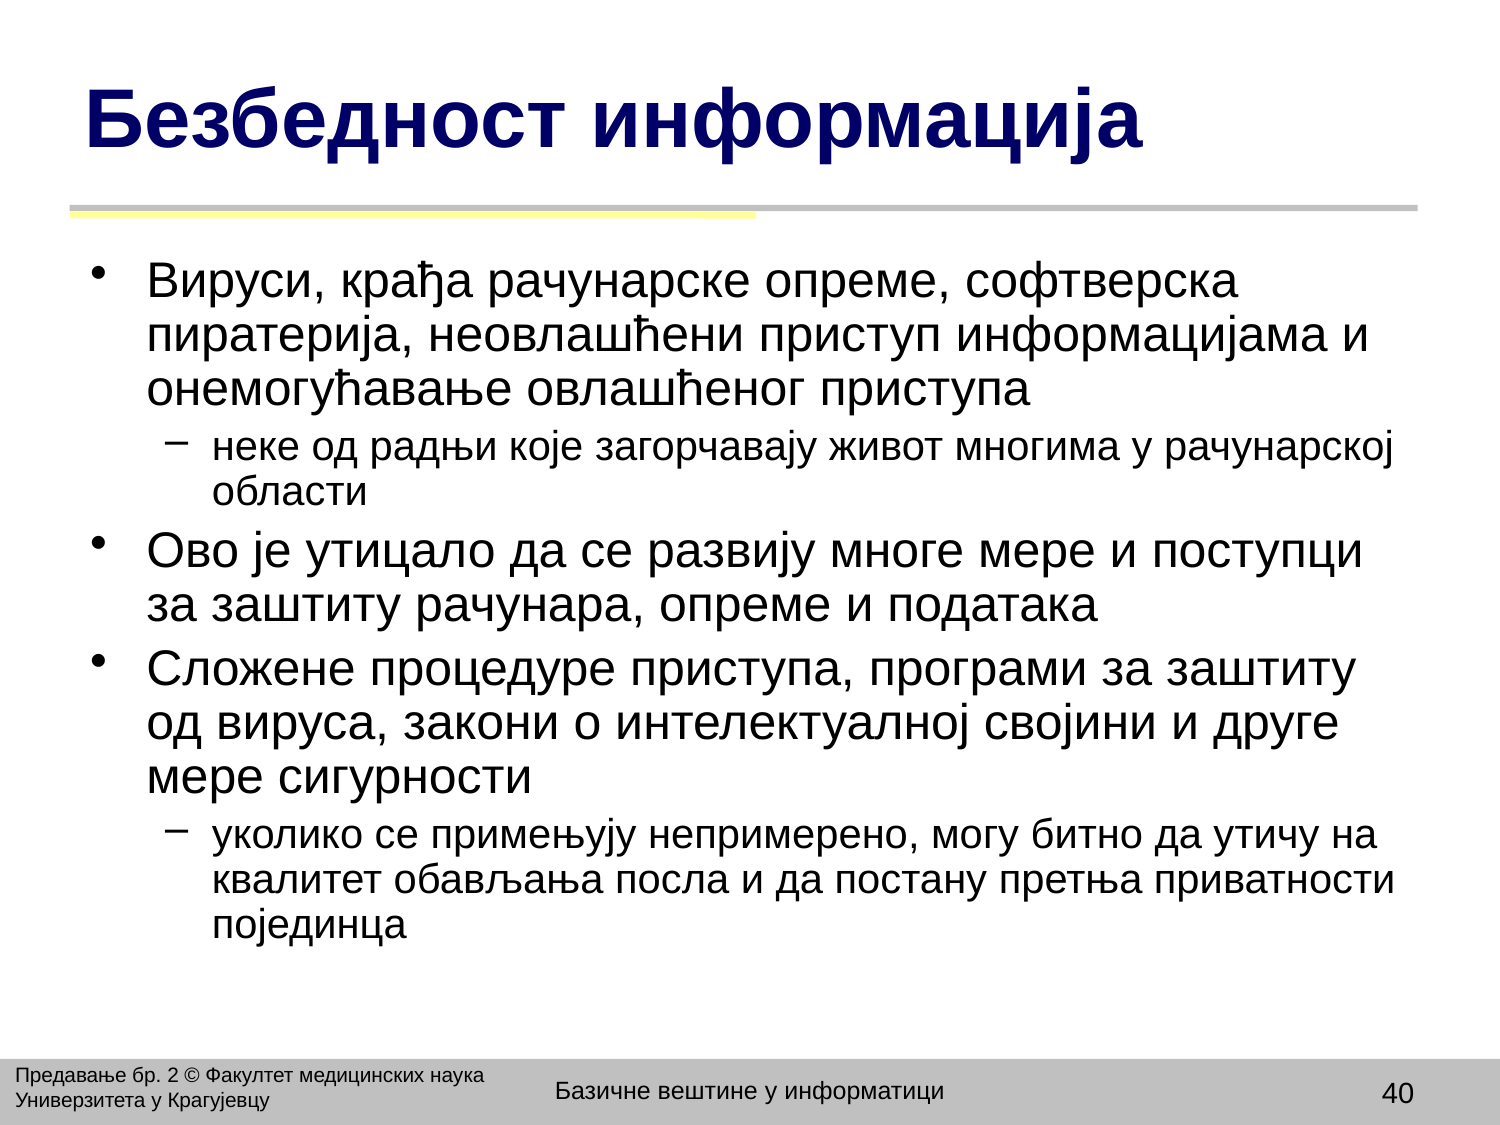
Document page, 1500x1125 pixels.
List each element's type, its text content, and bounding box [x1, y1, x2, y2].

title Безбедност информација [69, 19, 1426, 208]
slide_number Предавање бр. 2 © Факултет медицинских наука Универзитета у Крагујевцу [0, 1053, 607, 1108]
list Вируси, крађа рачунарске опреме, софтверска пиратерија, неовлашћени приступ информацијама и онемогућавање овлашћеног приступа неке од радњи које загорчавају живот многима у рачунарској области Ово је утицало да се развију многе мере и поступци за заштиту рачунара, опреме и података Сложене процедуре приступа, програми за заштиту од вируса, закони о интелектуалној својини и друге мере сигурности уколико се примењују непримерено, могу битно да утичу на квалитет обављања посла и да постану претња приватности појединца [74, 246, 1426, 1023]
slide_number 40 [1079, 1066, 1430, 1125]
footer Базичне вештине у информатици [512, 1066, 988, 1125]
